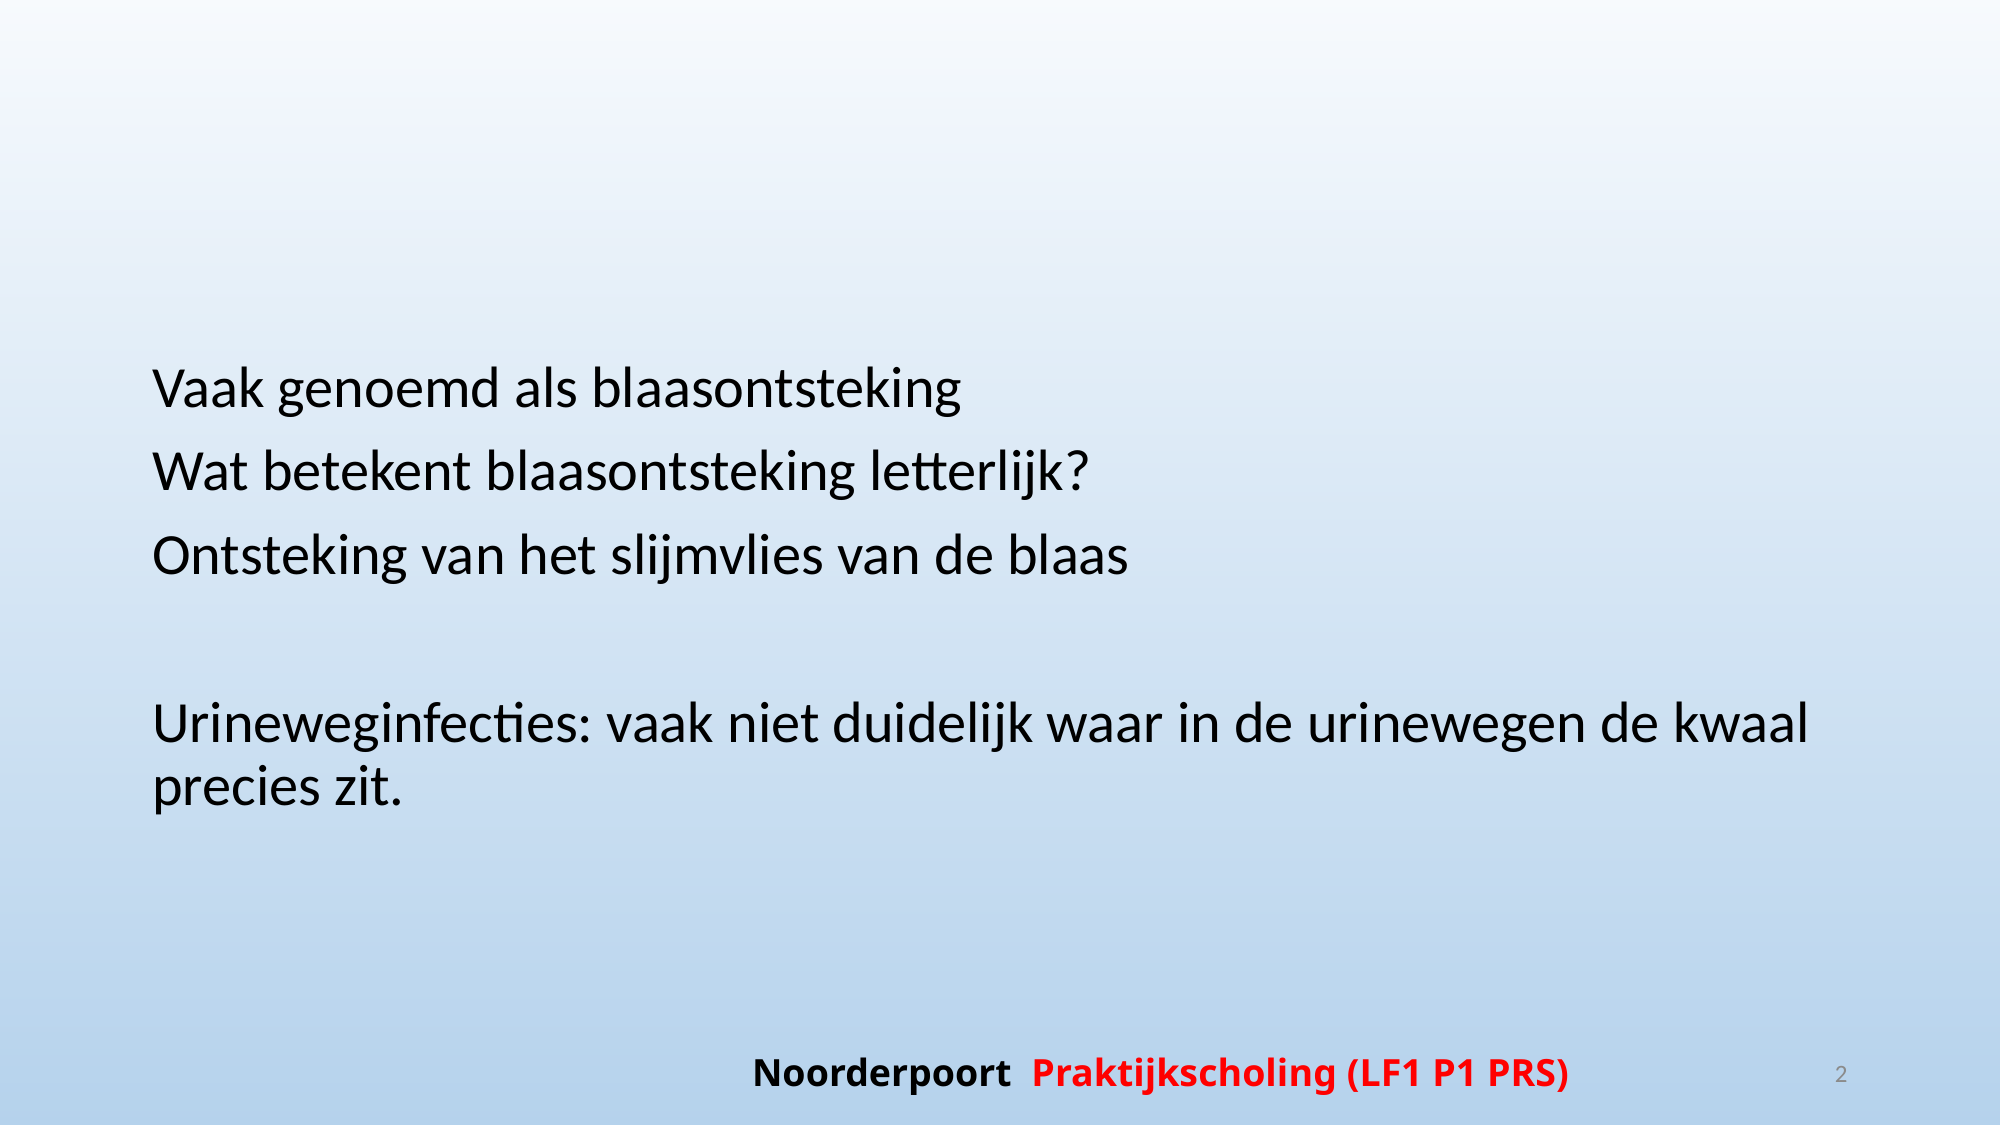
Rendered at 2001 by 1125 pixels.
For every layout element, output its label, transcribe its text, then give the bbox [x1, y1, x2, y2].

slide_number 2 [1412, 1042, 1863, 1103]
text_box Noorderpoort Praktijkscholing (LF1 P1 PRS) [737, 1041, 1624, 1102]
list Vaak genoemd als blaasontsteking Wat betekent blaasontsteking letterlijk? Ontsteking van het slijmvlies van de blaas Urineweginfecties: vaak niet duidelijk waar in de urinewegen de kwaal precies zit. [137, 349, 1863, 1063]
